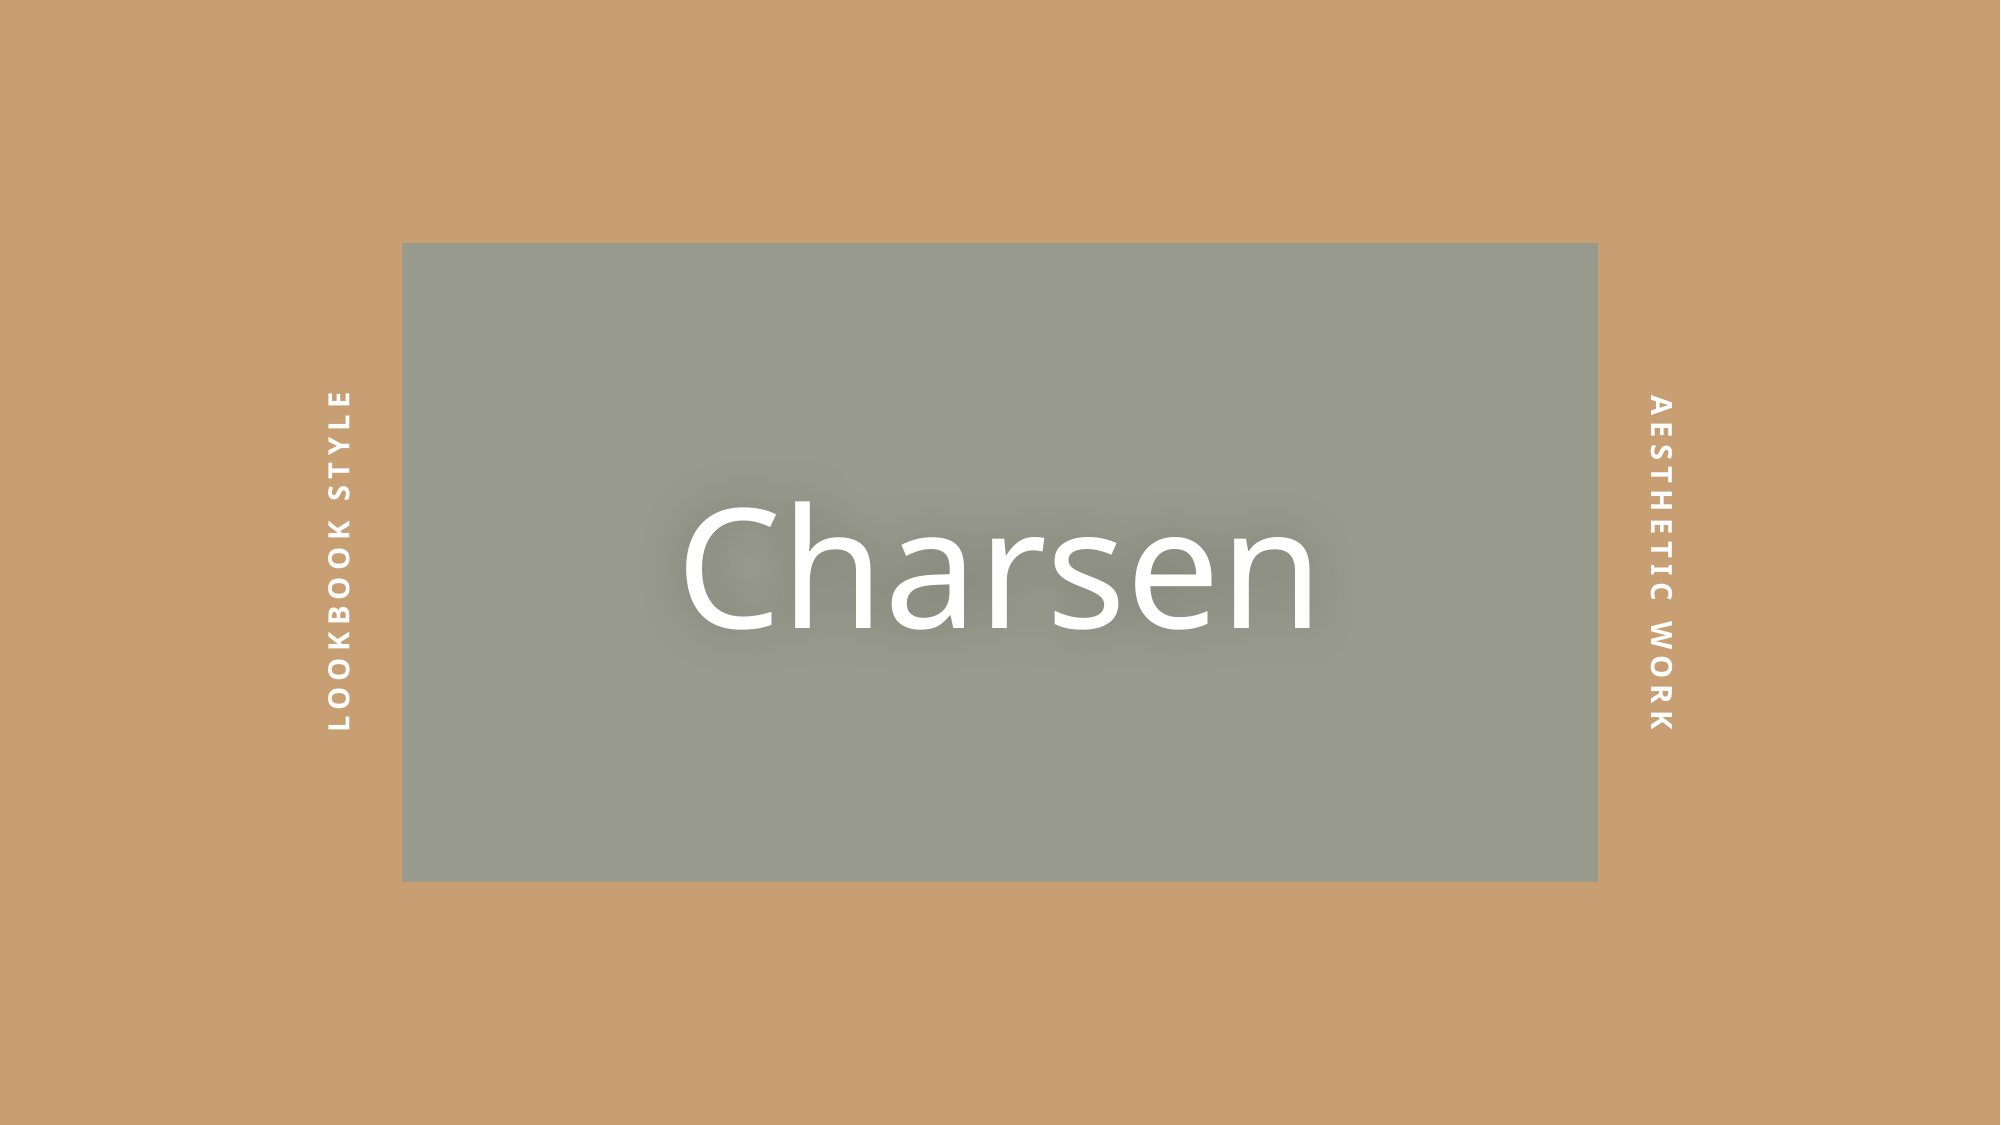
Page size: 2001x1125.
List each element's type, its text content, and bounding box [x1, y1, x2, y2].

text_box LOOKBOOK STYLE [302, 392, 356, 733]
picture [482, 322, 1519, 802]
text_box AESTHETIC WORK [1645, 395, 1698, 730]
text_box [401, 242, 1599, 883]
